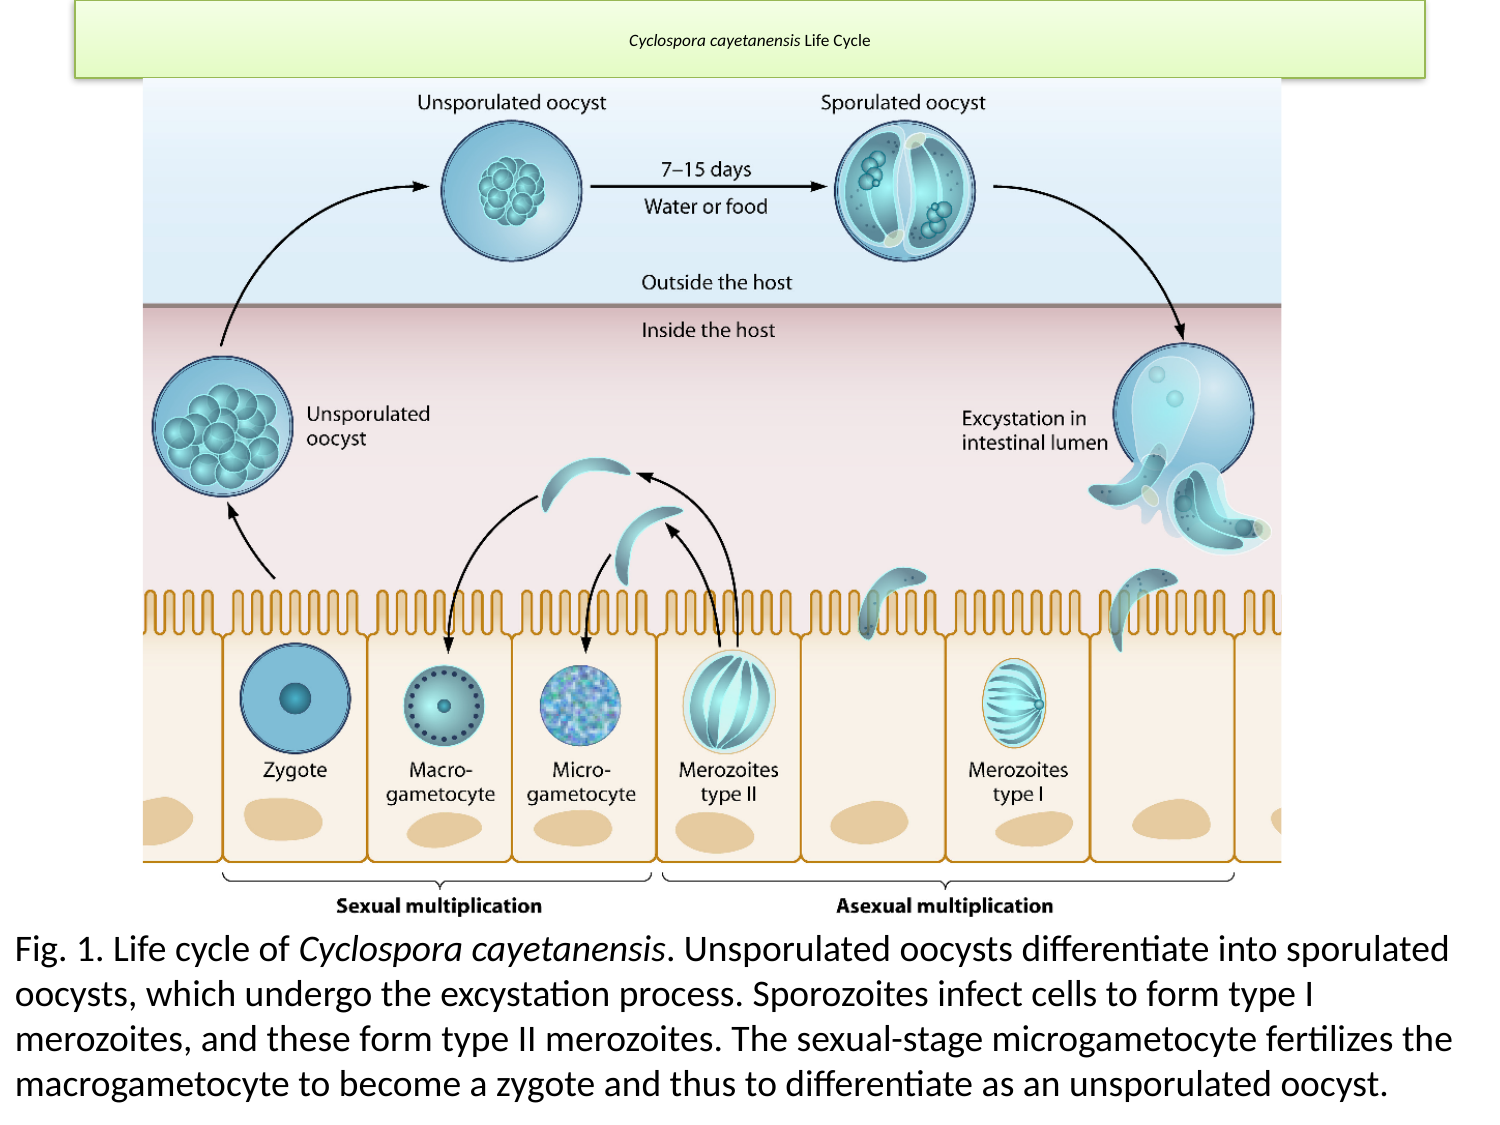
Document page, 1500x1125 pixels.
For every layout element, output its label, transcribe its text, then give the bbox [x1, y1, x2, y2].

text_box Fig. 1. Life cycle of Cyclospora cayetanensis. Unsporulated oocysts differentiate into sporulated oocysts, which undergo the excystation process. Sporozoites infect cells to form type I merozoites, and these form type II merozoites. The sexual-stage microgametocyte fertilizes the macrogametocyte to become a zygote and thus to differentiate as an unsporulated oocyst. [0, 916, 1500, 1112]
title Cyclospora cayetanensis Life Cycle [74, 0, 1426, 79]
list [142, 77, 1282, 929]
